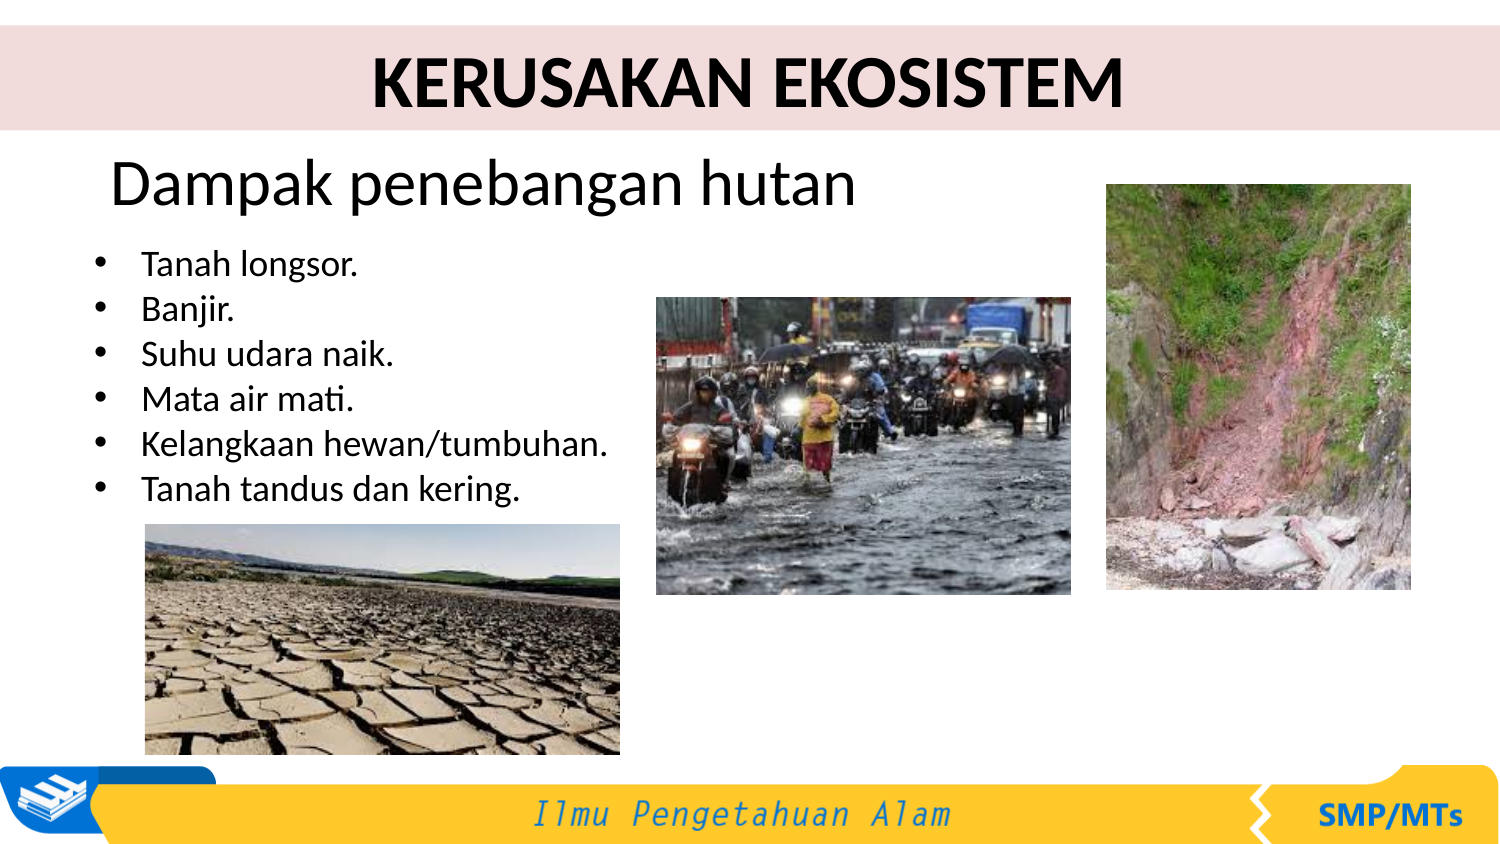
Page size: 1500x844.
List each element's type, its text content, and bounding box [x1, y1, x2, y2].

picture [656, 297, 1071, 595]
picture [144, 523, 621, 755]
text_box KERUSAKAN EKOSISTEM [0, 25, 1500, 131]
picture [0, 765, 1499, 844]
text_box Tanah longsor. Banjir. Suhu udara naik. Mata air mati. Kelangkaan hewan/tumbuhan. Tanah tandus dan kering. [72, 225, 1101, 322]
text_box Dampak penebangan hutan [95, 131, 874, 227]
picture [1106, 184, 1411, 590]
